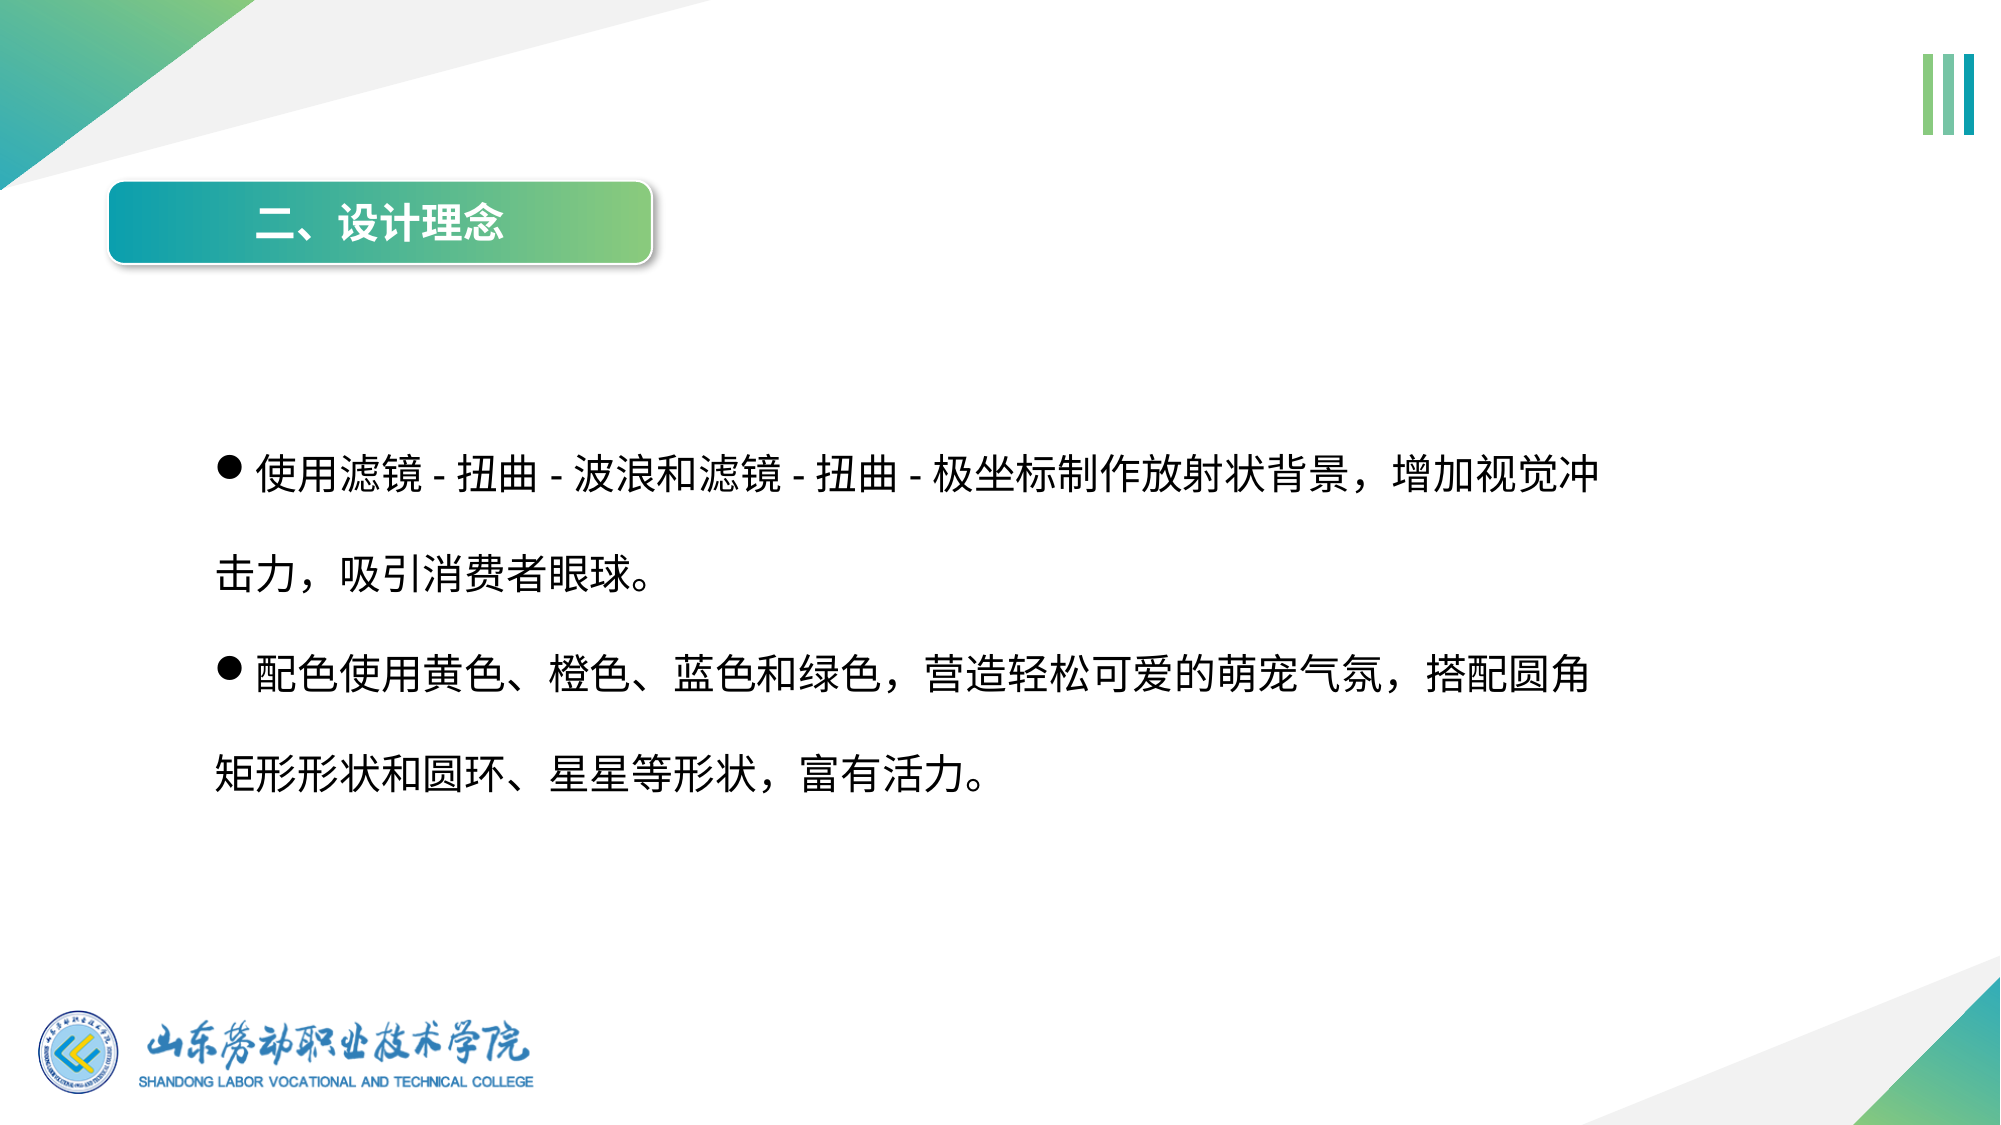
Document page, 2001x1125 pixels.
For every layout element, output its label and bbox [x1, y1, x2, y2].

picture [38, 1010, 550, 1094]
text_box [1928, 54, 1969, 136]
text_box [107, 180, 653, 264]
text_box [0, 0, 2000, 1125]
